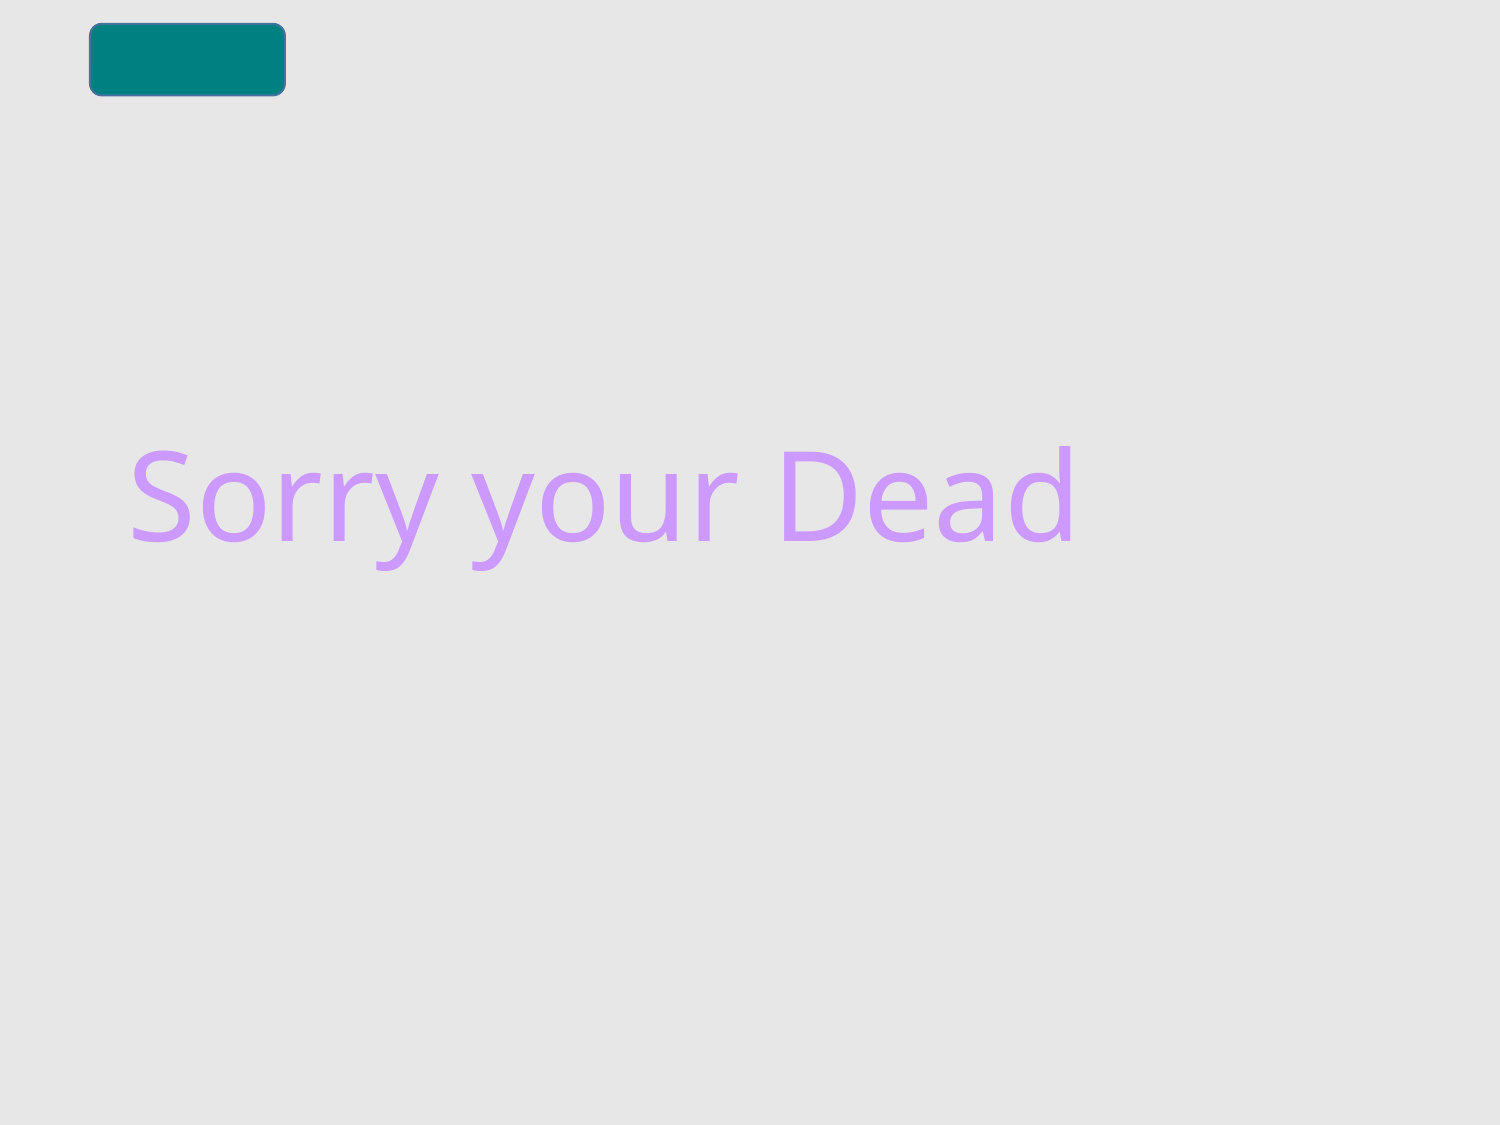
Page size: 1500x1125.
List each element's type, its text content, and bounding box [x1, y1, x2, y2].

title Sorry your Dead [112, 184, 1388, 576]
text_box [88, 22, 286, 97]
